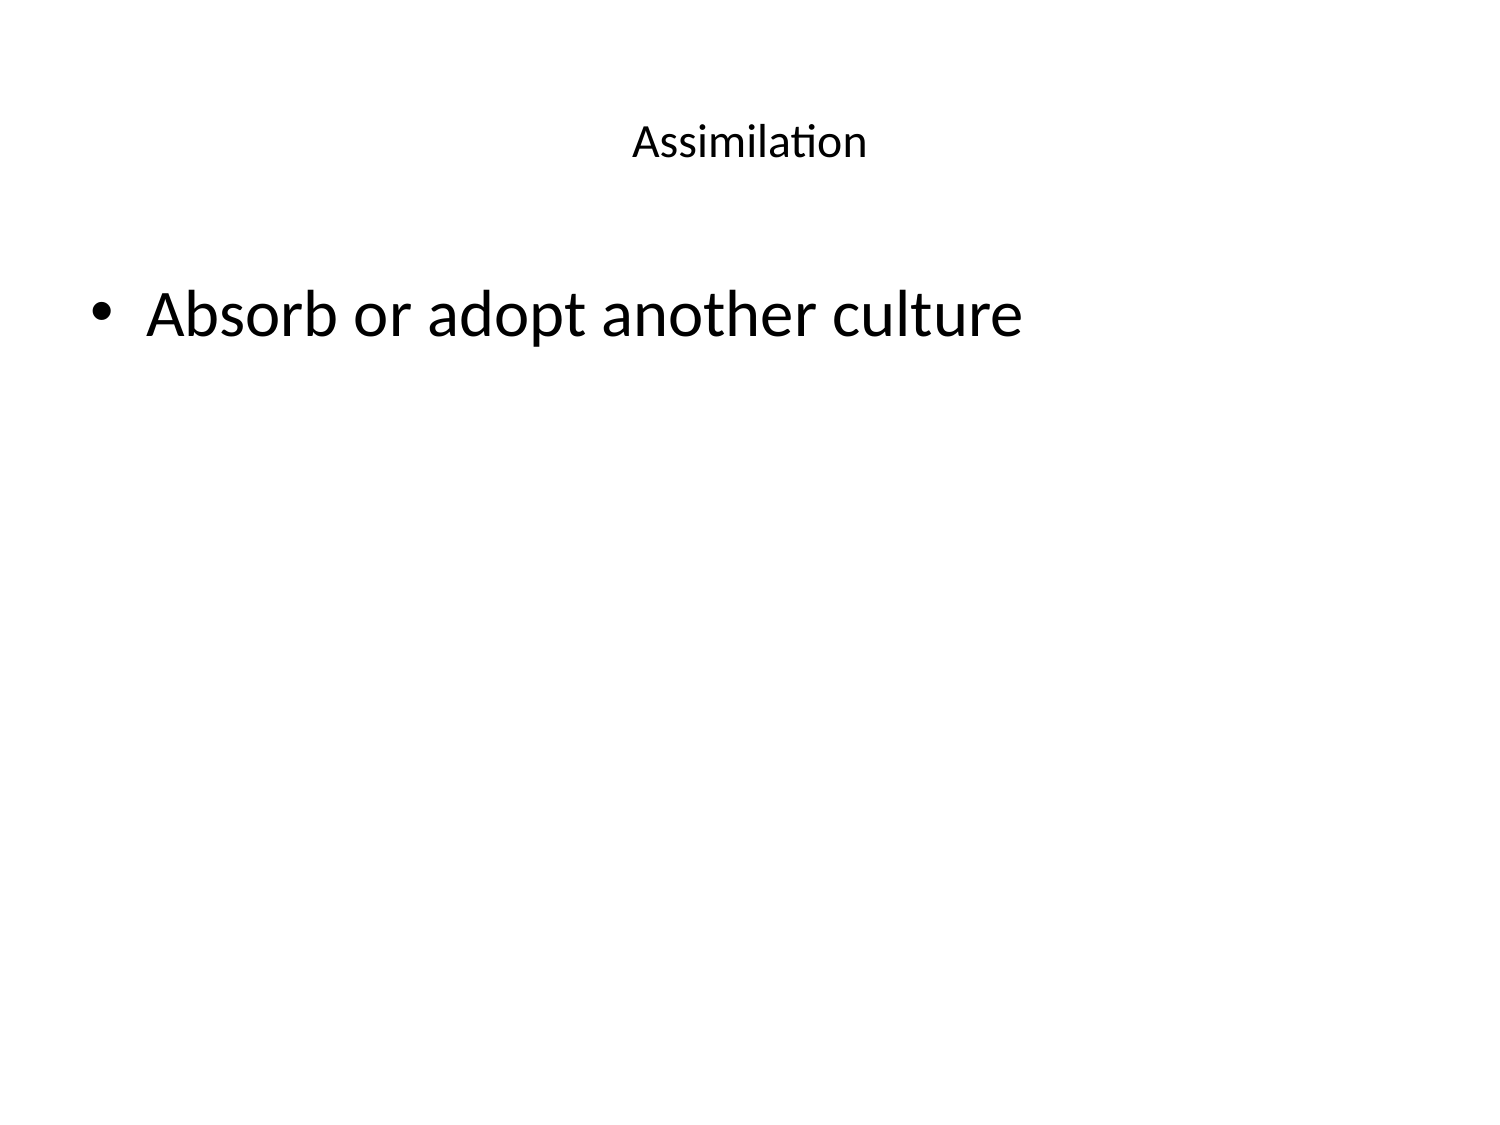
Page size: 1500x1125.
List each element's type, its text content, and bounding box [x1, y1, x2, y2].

list Absorb or adopt another culture [75, 262, 1425, 1005]
title Assimilation [75, 45, 1425, 233]
